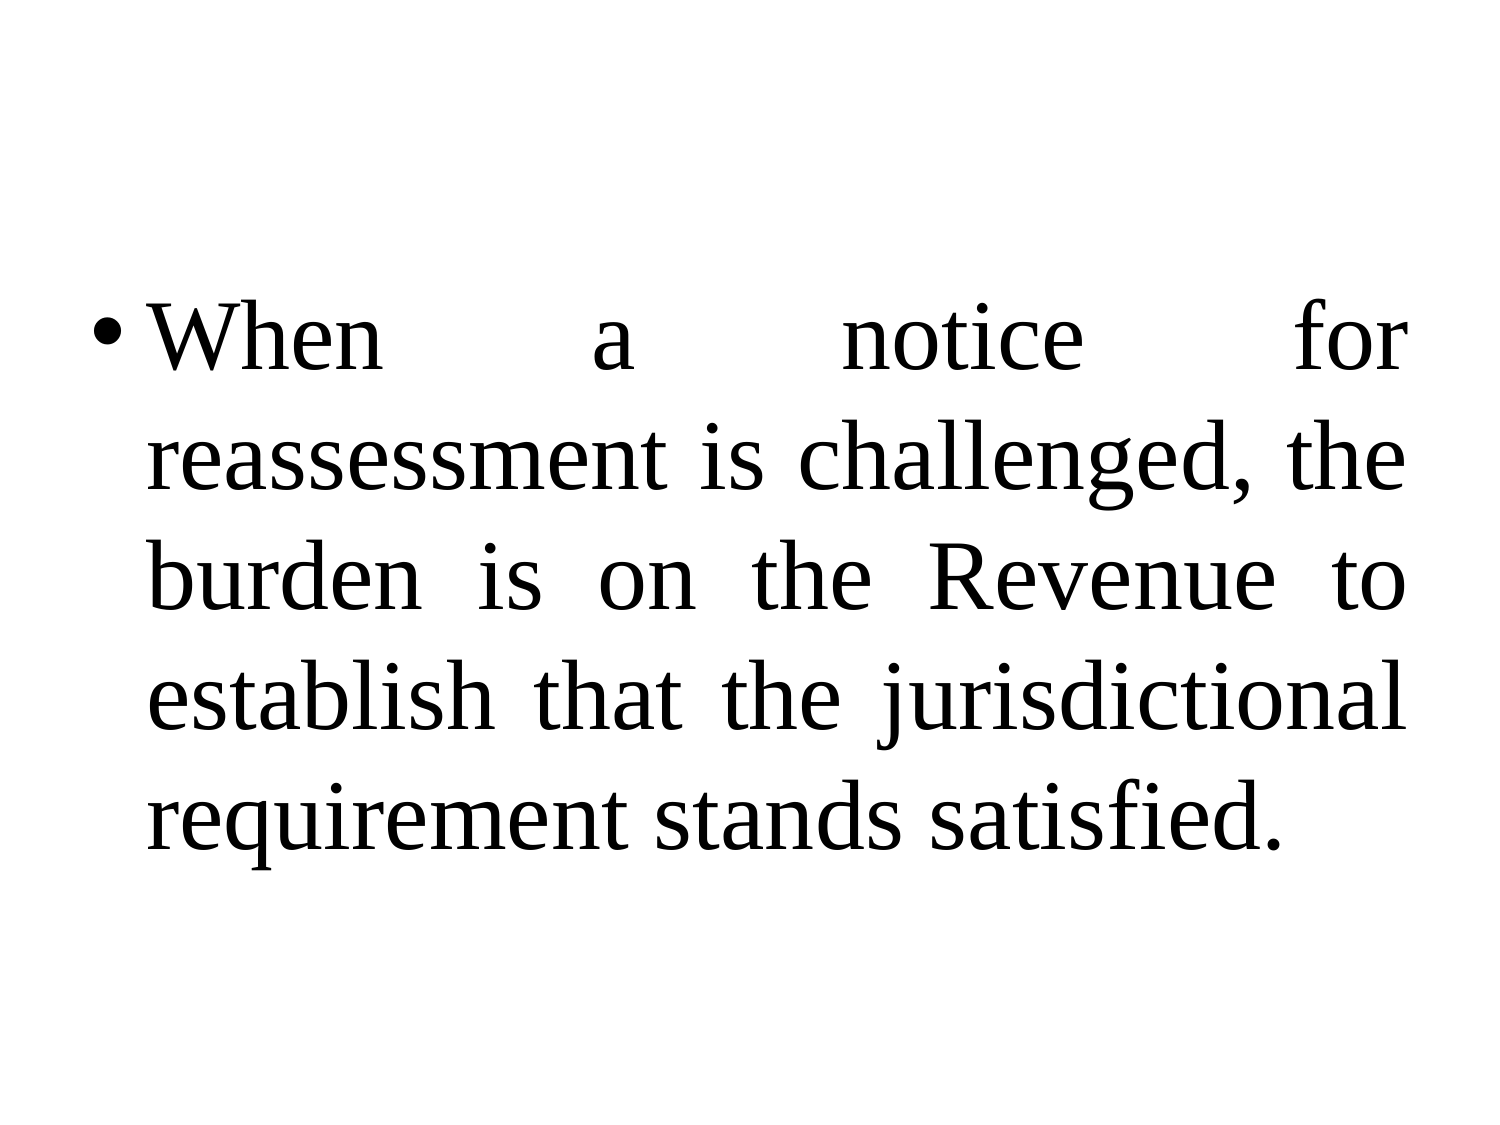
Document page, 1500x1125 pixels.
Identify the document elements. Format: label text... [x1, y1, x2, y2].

list When a notice for reassessment is challenged, the burden is on the Revenue to establish that the jurisdictional requirement stands satisfied. [75, 262, 1425, 1005]
